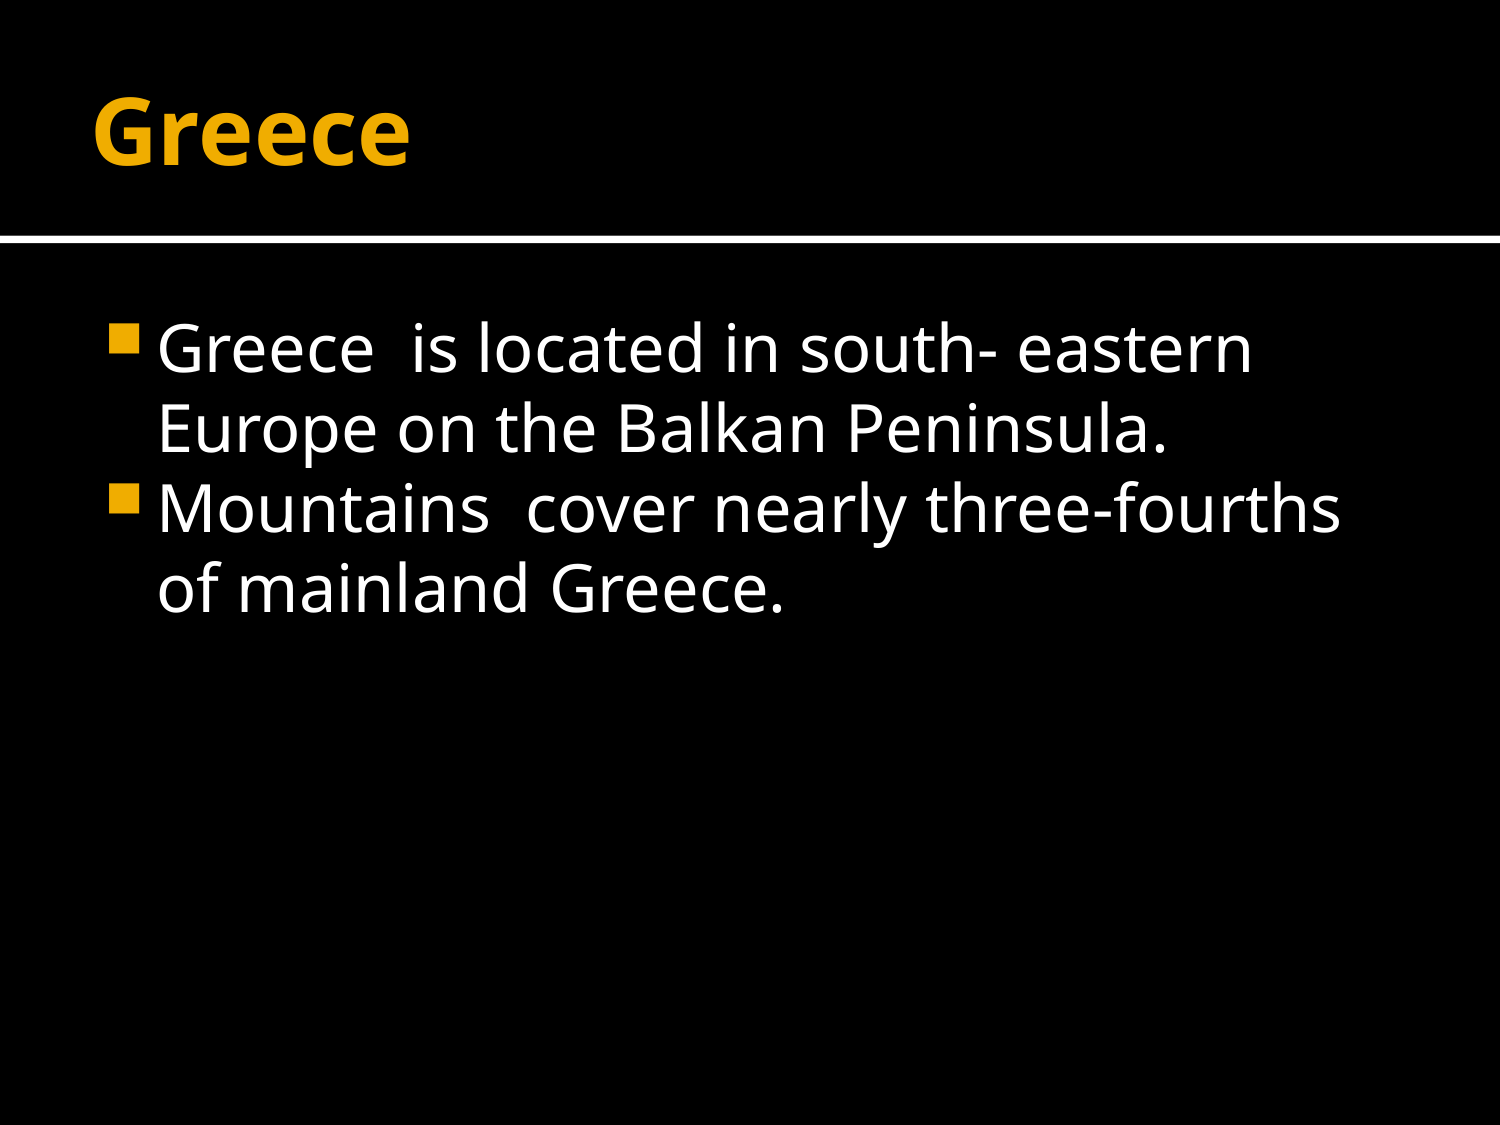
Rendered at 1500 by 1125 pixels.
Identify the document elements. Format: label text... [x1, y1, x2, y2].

title Greece [75, 25, 1425, 231]
list Greece is located in south- eastern Europe on the Balkan Peninsula. Mountains cover nearly three-fourths of mainland Greece. [75, 291, 1425, 1050]
